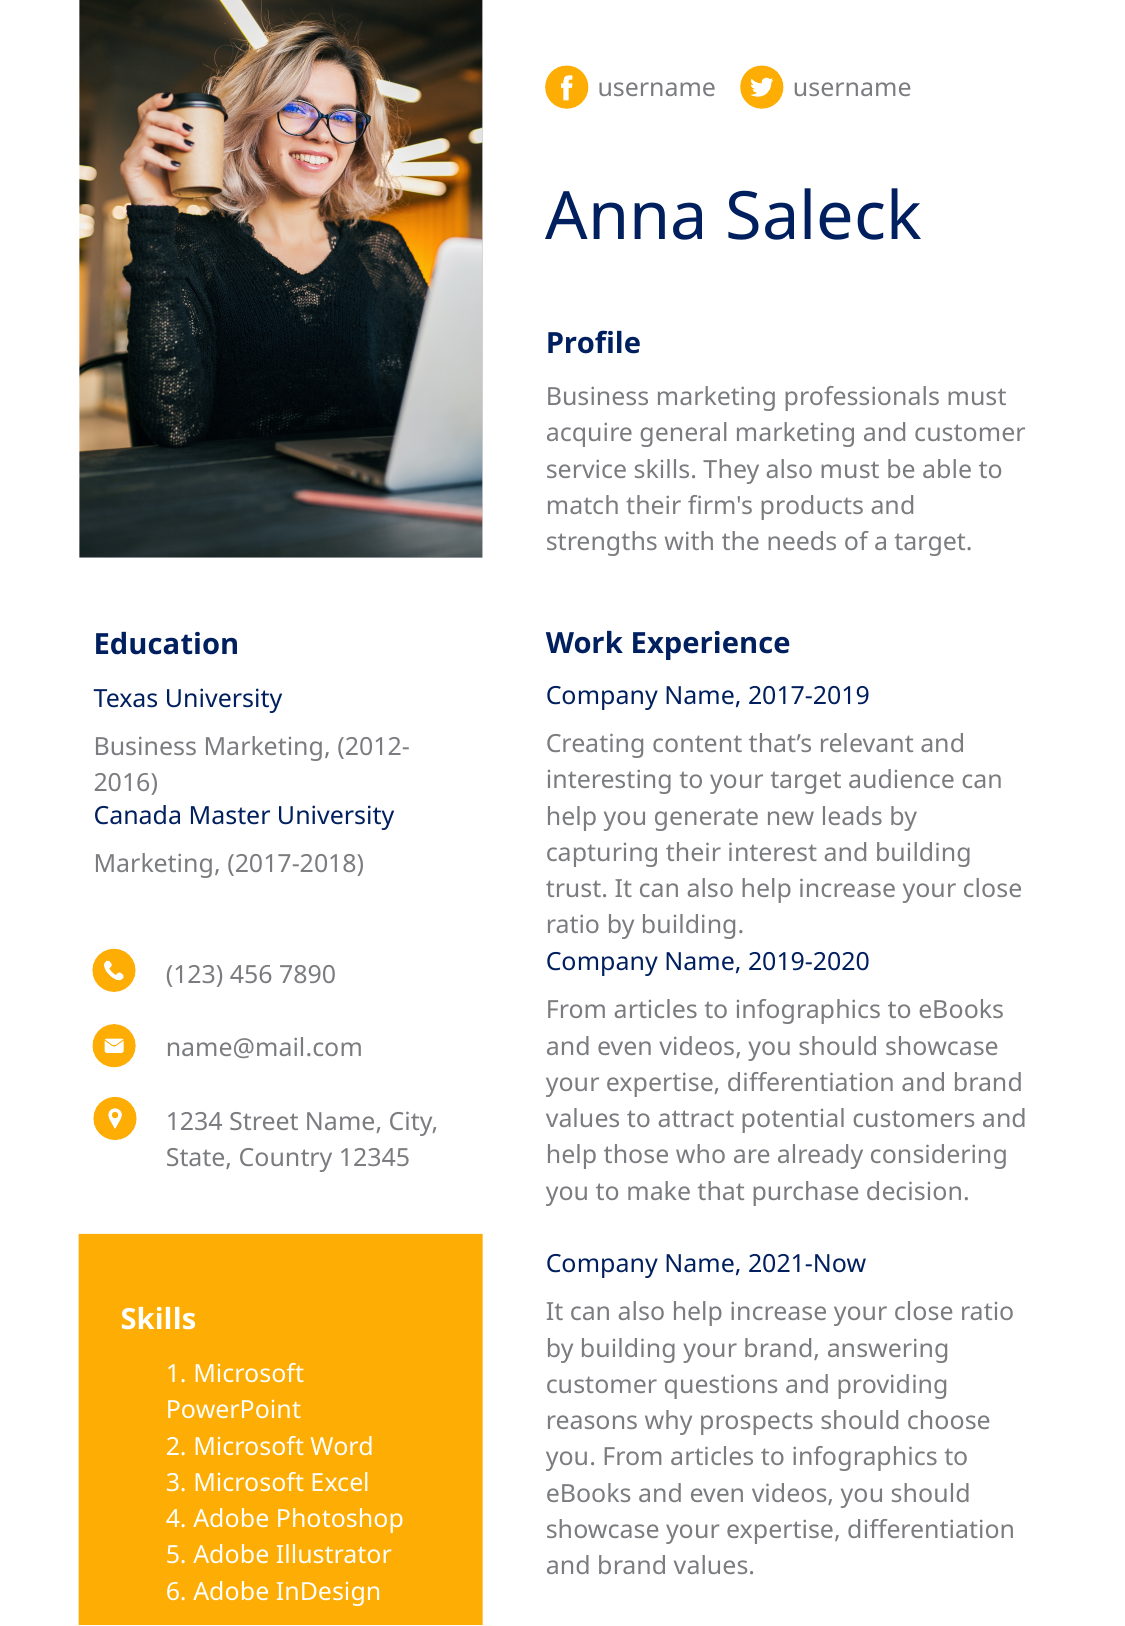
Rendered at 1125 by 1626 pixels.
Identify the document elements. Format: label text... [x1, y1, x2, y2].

text_box Education [78, 618, 483, 668]
text_box Anna Saleck [531, 165, 1047, 260]
text_box Work Experience [531, 617, 1047, 668]
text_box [105, 1293, 455, 1572]
text_box Company Name, 2017-2019 [531, 668, 1047, 717]
text_box Business marketing professionals must acquire general marketing and customer service skills. They also must be able to match their firm's products and strengths with the needs of a target. [531, 366, 1047, 563]
text_box Profile [531, 317, 1047, 366]
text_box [545, 64, 929, 110]
text_box Creating content that’s relevant and interesting to your target audience can help you generate new leads by capturing their interest and building trust. It can also help increase your close ratio by building. [531, 717, 1047, 931]
text_box Business Marketing, (2012-2016) [78, 720, 483, 785]
text_box It can also help increase your close ratio by building your brand, answering customer questions and providing reasons why prospects should choose you. From articles to infographics to eBooks and even videos, you should showcase your expertise, differentiation and brand values. [531, 1285, 1047, 1587]
picture [78, 0, 483, 559]
text_box Canada Master University [78, 785, 483, 837]
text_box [92, 944, 483, 1176]
text_box [78, 1233, 484, 1625]
text_box Texas University [78, 668, 483, 720]
text_box From articles to infographics to eBooks and even videos, you should showcase your expertise, differentiation and brand values to attract potential customers and help those who are already considering you to make that purchase decision. [531, 983, 1047, 1213]
text_box Marketing, (2017-2018) [78, 837, 483, 886]
text_box Company Name, 2021-Now [531, 1233, 1047, 1285]
text_box Company Name, 2019-2020 [531, 931, 1047, 983]
